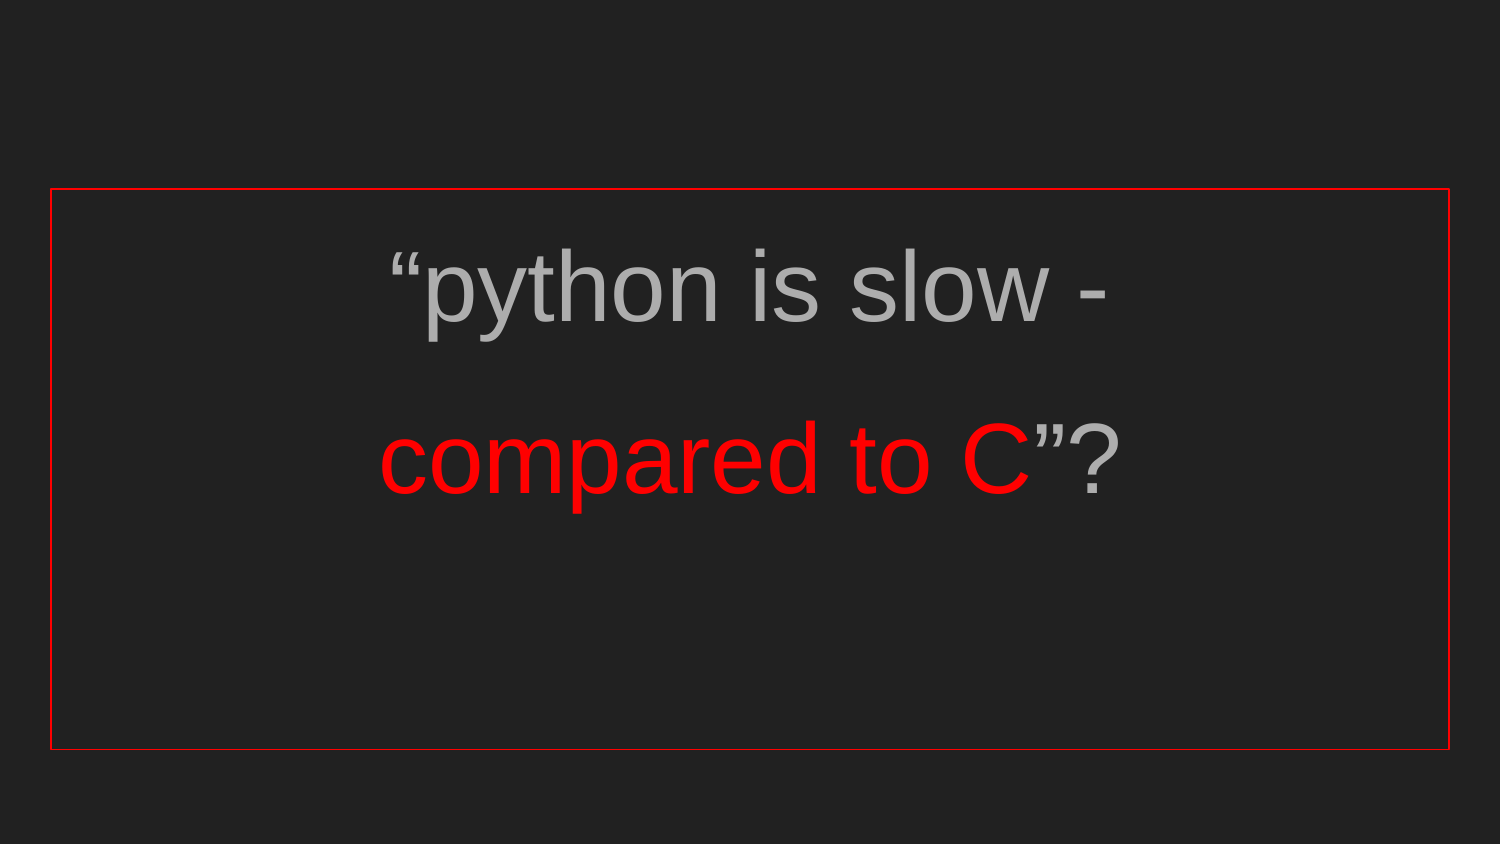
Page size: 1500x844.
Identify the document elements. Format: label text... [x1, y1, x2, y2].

list “python is slow - compared to C”? [51, 189, 1449, 750]
